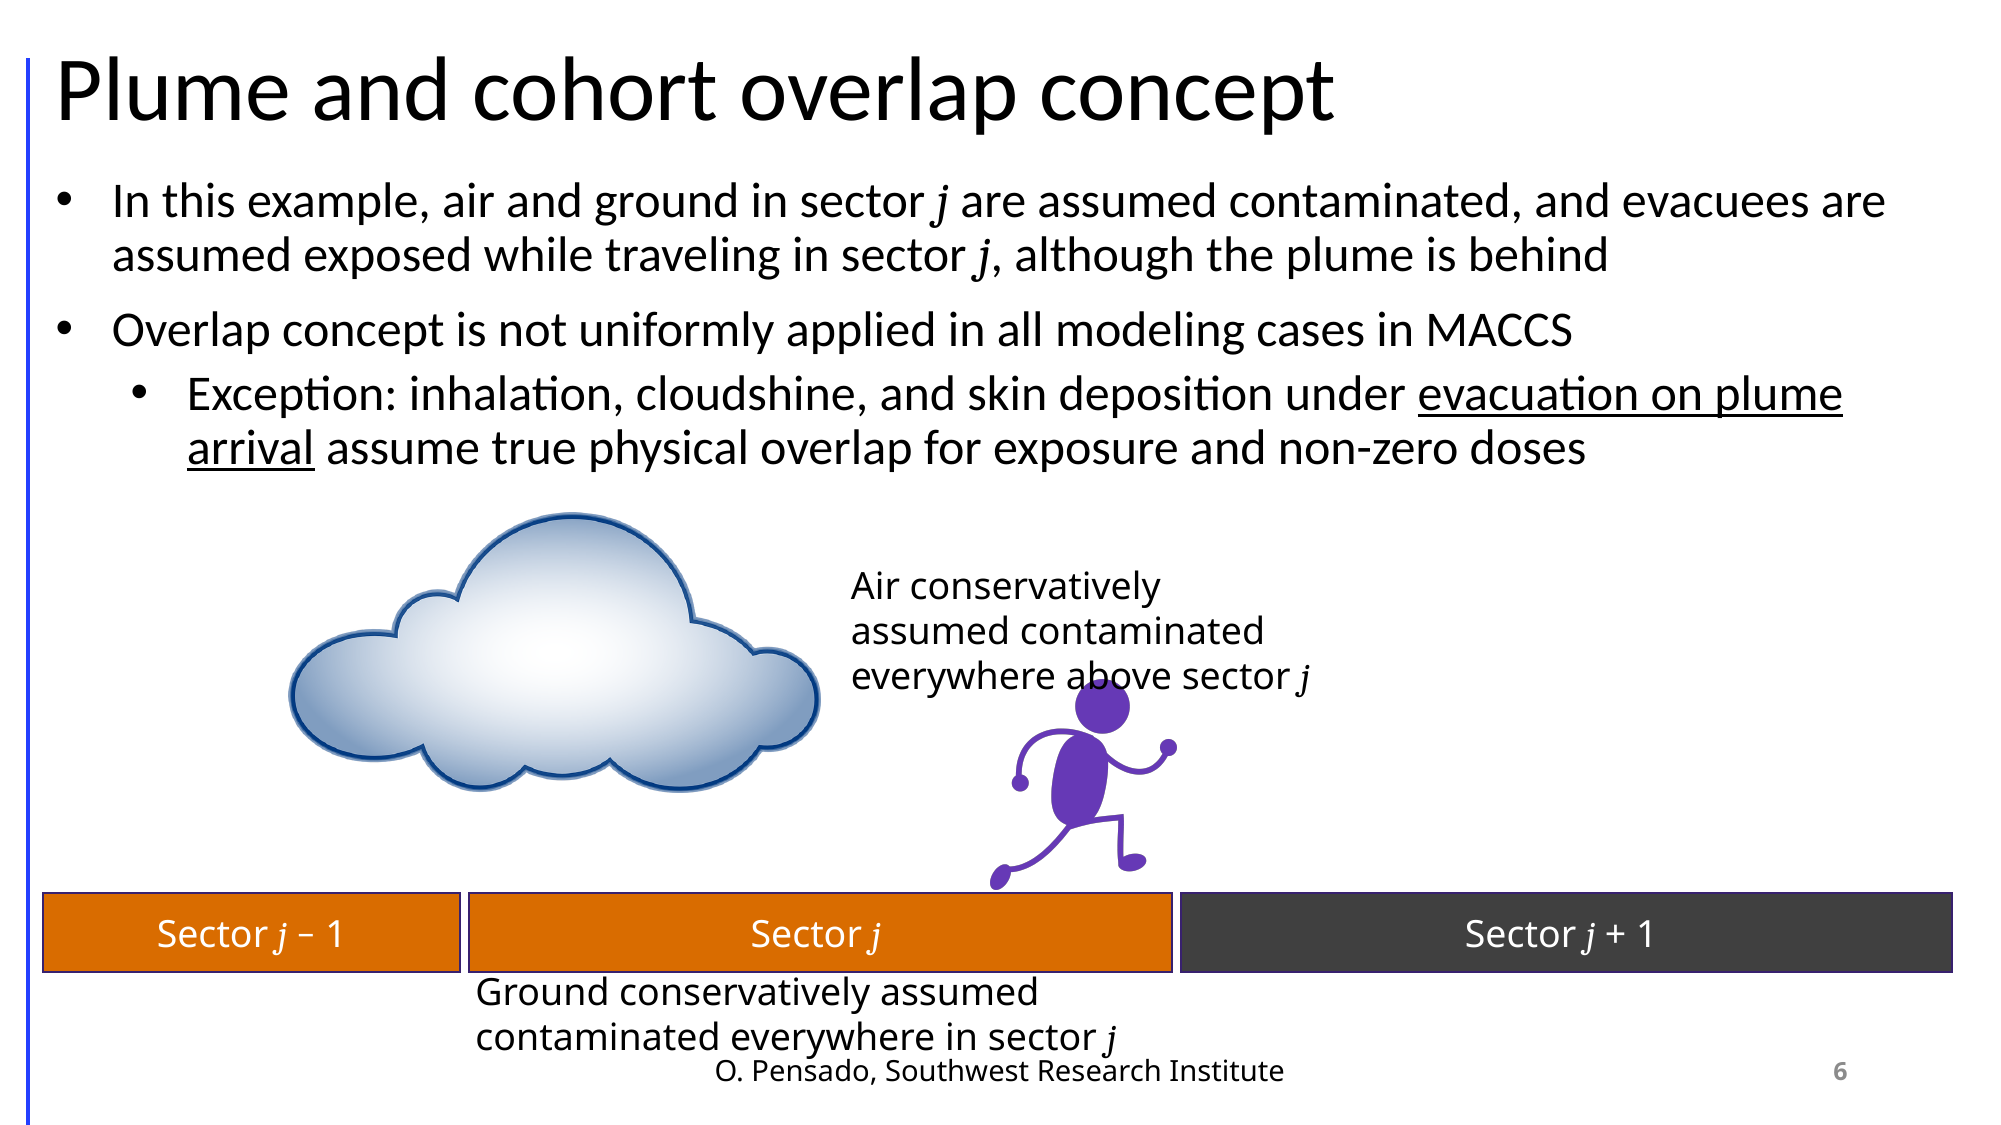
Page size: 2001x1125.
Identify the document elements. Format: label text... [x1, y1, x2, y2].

text_box Air conservatively assumed contaminated everywhere above sector j [836, 554, 1331, 704]
text_box In this example, air and ground in sector j are assumed contaminated, and evacuees are assumed exposed while traveling in sector j, although the plume is behind Overlap concept is not uniformly applied in all modeling cases in MACCS Exception: inhalation, cloudshine, and skin deposition under evacuation on plume arrival assume true physical overlap for exposure and non-zero doses [40, 167, 1960, 521]
slide_number 6 [1412, 1042, 1863, 1103]
picture [990, 679, 1177, 890]
text_box Sector j + 1 [1180, 892, 1953, 973]
footer O. Pensado, Southwest Research Institute [662, 1042, 1338, 1103]
text_box Sector j − 1 [42, 892, 461, 973]
text_box Ground conservatively assumed contaminated everywhere in sector j [460, 960, 1210, 1066]
text_box Sector j [468, 892, 1173, 960]
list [288, 512, 821, 793]
title Plume and cohort overlap concept [40, 5, 1952, 167]
